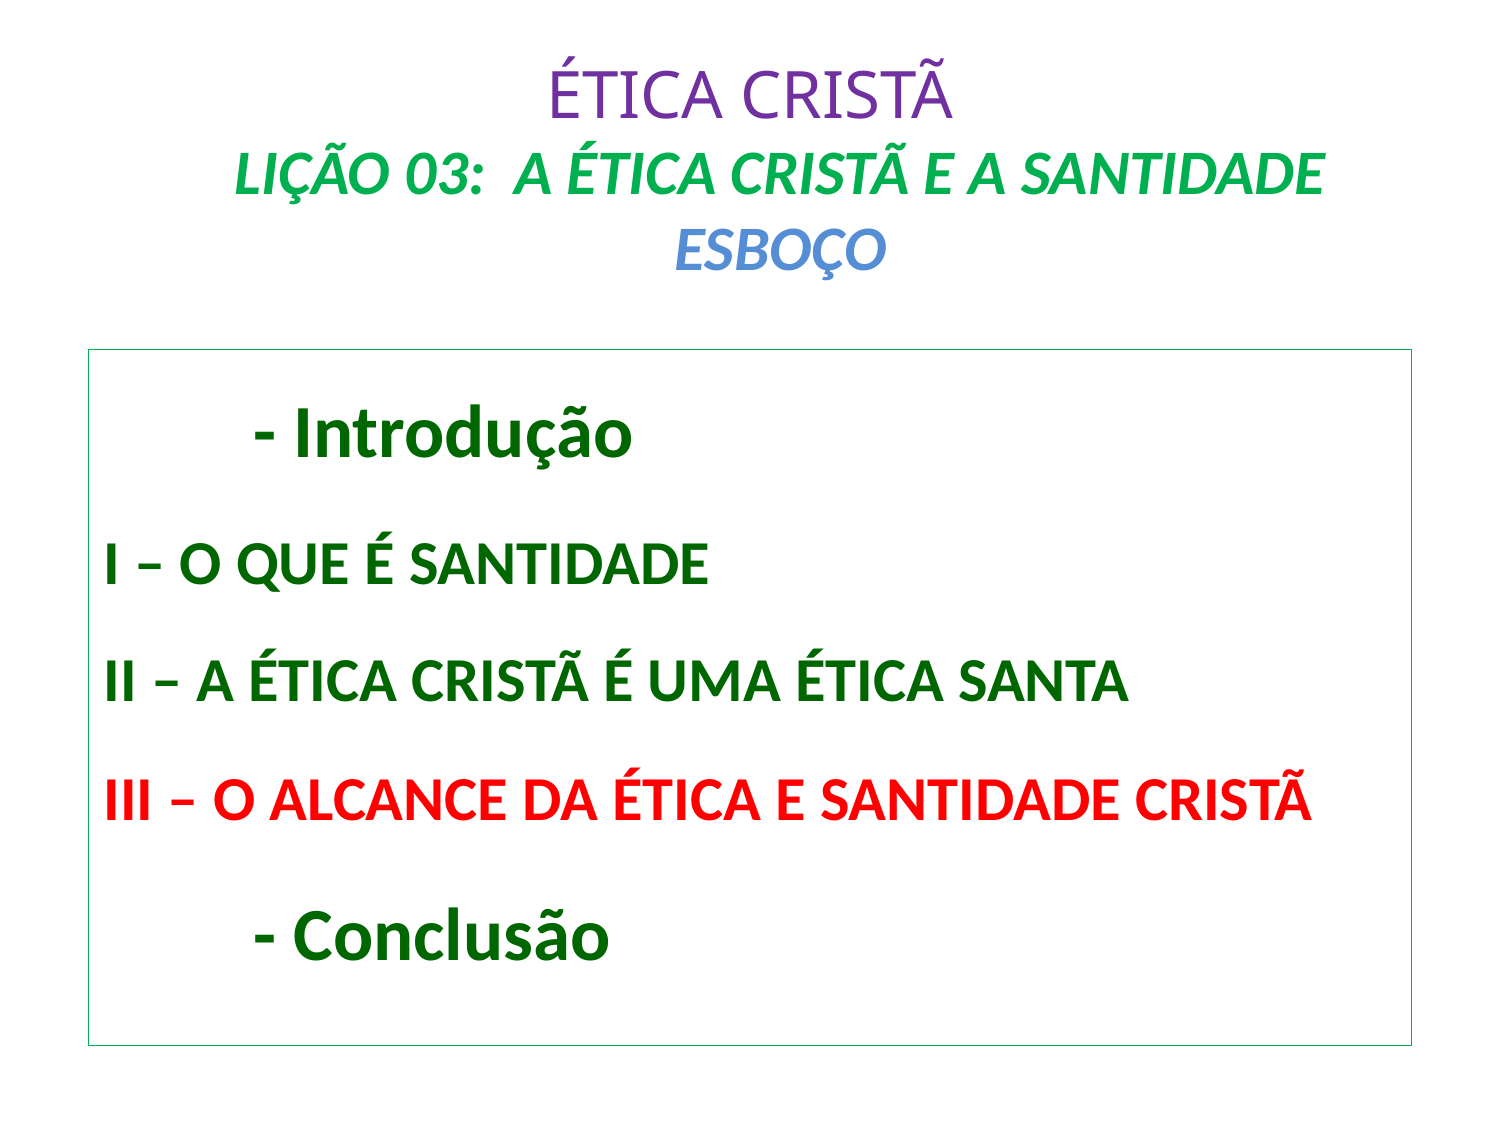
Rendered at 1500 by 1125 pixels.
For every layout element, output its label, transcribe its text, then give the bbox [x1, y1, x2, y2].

list - Introdução I – O QUE É SANTIDADE II – A ÉTICA CRISTÃ É UMA ÉTICA SANTA III – O ALCANCE DA ÉTICA E SANTIDADE CRISTÃ - Conclusão [88, 349, 1412, 1046]
title ÉTICA CRISTÃ LIÇÃO 03: A ÉTICA CRISTÃ E A SANTIDADE ESBOÇO [75, 45, 1425, 291]
